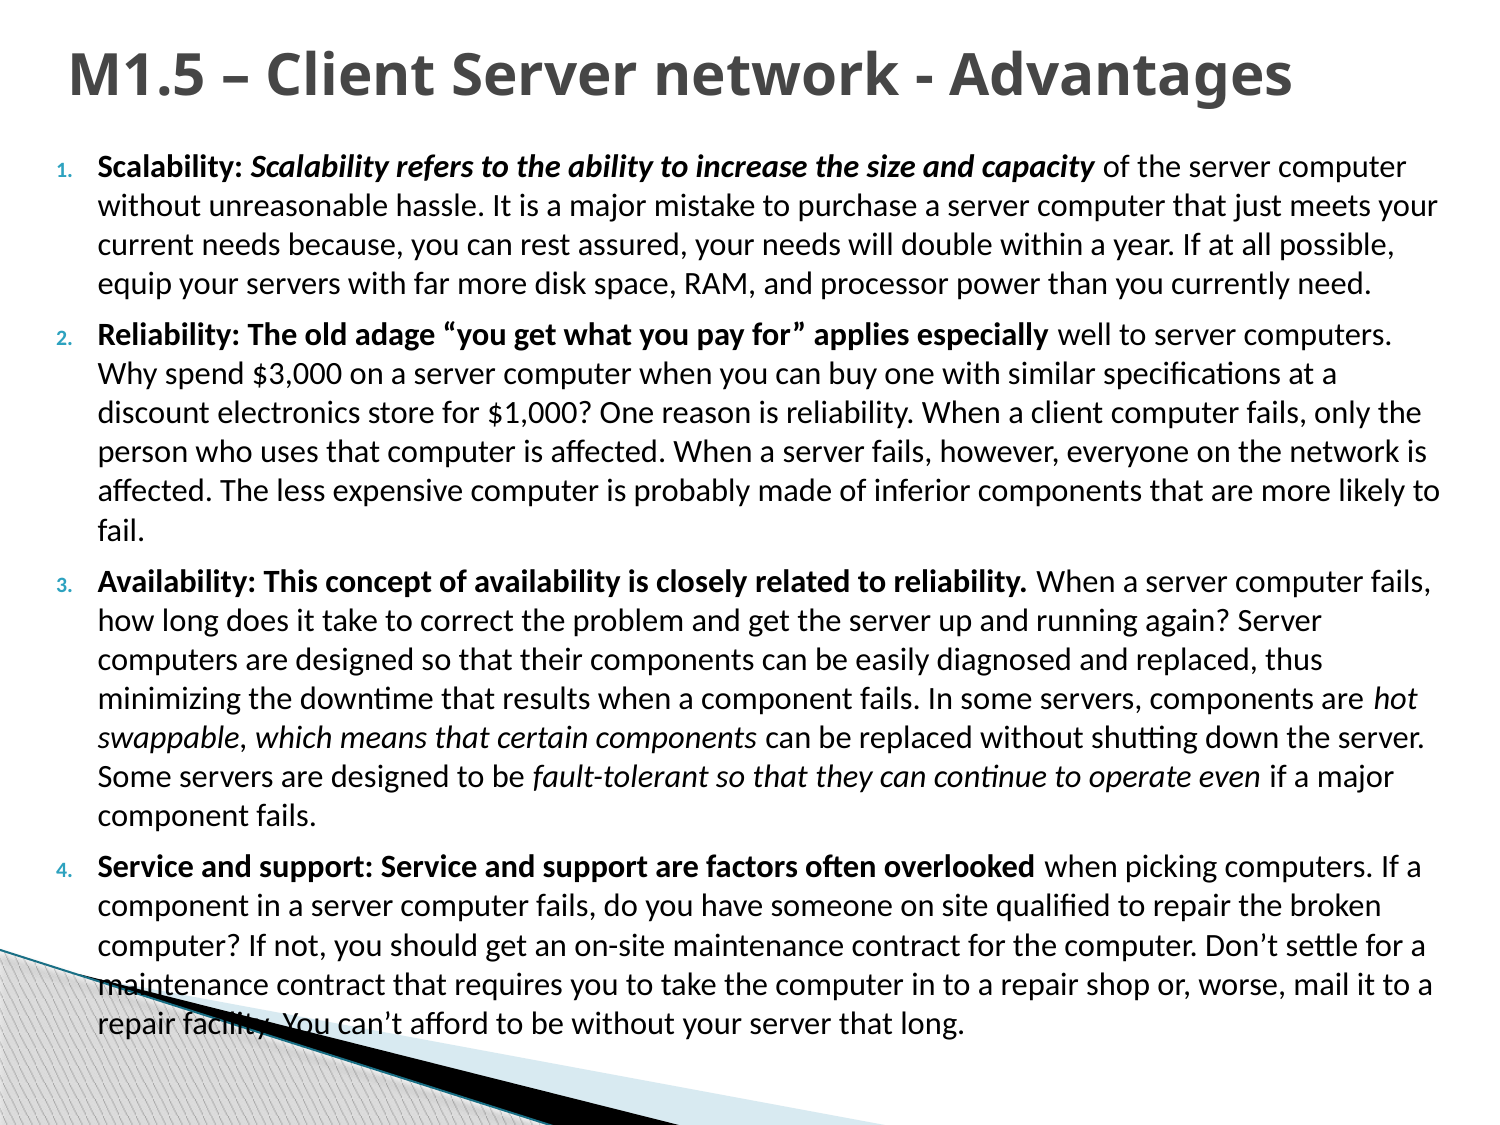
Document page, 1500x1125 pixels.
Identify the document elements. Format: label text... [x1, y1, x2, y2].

list Scalability: Scalability refers to the ability to increase the size and capacity of the server computer without unreasonable hassle. It is a major mistake to purchase a server computer that just meets your current needs because, you can rest assured, your needs will double within a year. If at all possible, equip your servers with far more disk space, RAM, and processor power than you currently need. Reliability: The old adage “you get what you pay for” applies especially well to server computers. Why spend $3,000 on a server computer when you can buy one with similar specifications at a discount electronics store for $1,000? One reason is reliability. When a client computer fails, only the person who uses that computer is affected. When a server fails, however, everyone on the network is affected. The less expensive computer is probably made of inferior components that are more likely to fail. Availability: This concept of availability is closely related to reliability. When a server computer fails, how long does it take to correct the problem and get the server up and running again? Server computers are designed so that their components can be easily diagnosed and replaced, thus minimizing the downtime that results when a component fails. In some servers, components are hot swappable, which means that certain components can be replaced without shutting down the server. Some servers are designed to be fault-tolerant so that they can continue to operate even if a major component fails. Service and support: Service and support are factors often overlooked when picking computers. If a component in a server computer fails, do you have someone on site qualified to repair the broken computer? If not, you should get an on-site maintenance contract for the computer. Don’t settle for a maintenance contract that requires you to take the computer in to a repair shop or, worse, mail it to a repair facility. You can’t afford to be without your server that long. [41, 137, 1471, 1059]
title M1.5 – Client Server network - Advantages [53, 19, 1447, 126]
